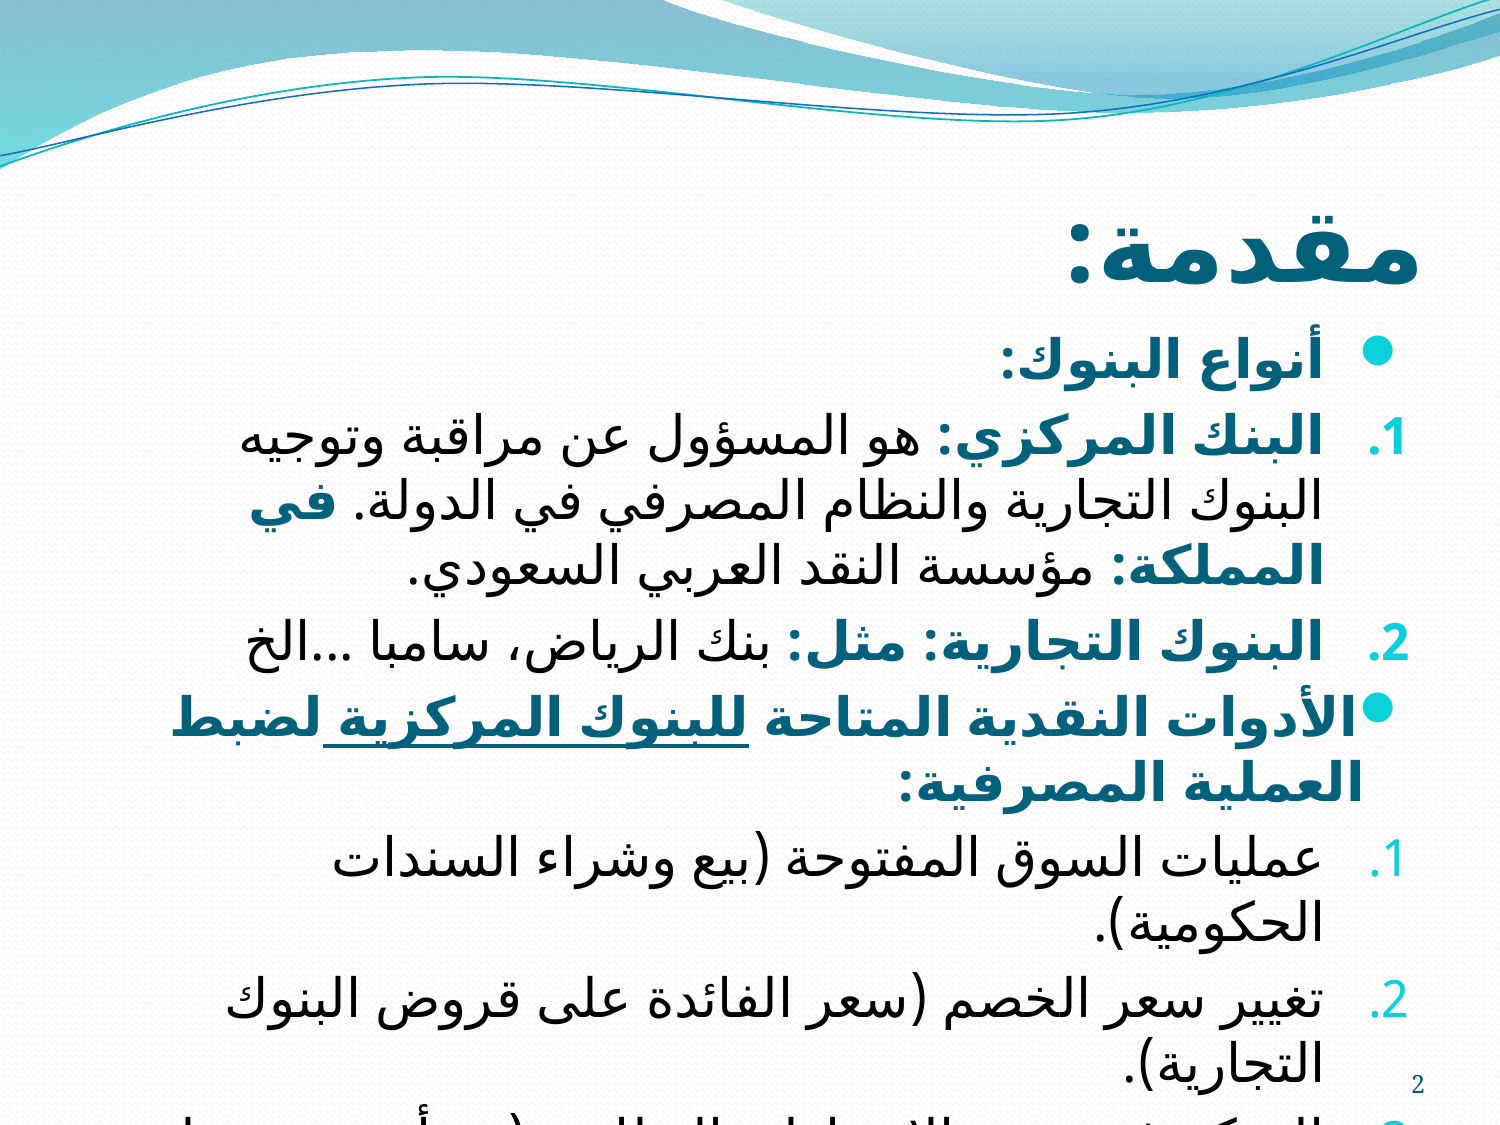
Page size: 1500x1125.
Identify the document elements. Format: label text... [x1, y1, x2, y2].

list أنواع البنوك: البنك المركزي: هو المسؤول عن مراقبة وتوجيه البنوك التجارية والنظام المصرفي في الدولة. في المملكة: مؤسسة النقد العربي السعودي. البنوك التجارية: مثل: بنك الرياض، سامبا ...الخ الأدوات النقدية المتاحة للبنوك المركزية لضبط العملية المصرفية: عمليات السوق المفتوحة (بيع وشراء السندات الحكومية). تغيير سعر الخصم (سعر الفائدة على قروض البنوك التجارية). التحكم في نسبة الاحتياطي النظامي (حد أدنى يحتفظ به لمواجهة المصاعب). [75, 317, 1425, 1038]
slide_number 2 [1299, 1042, 1425, 1103]
title مقدمة: [75, 115, 1425, 303]
